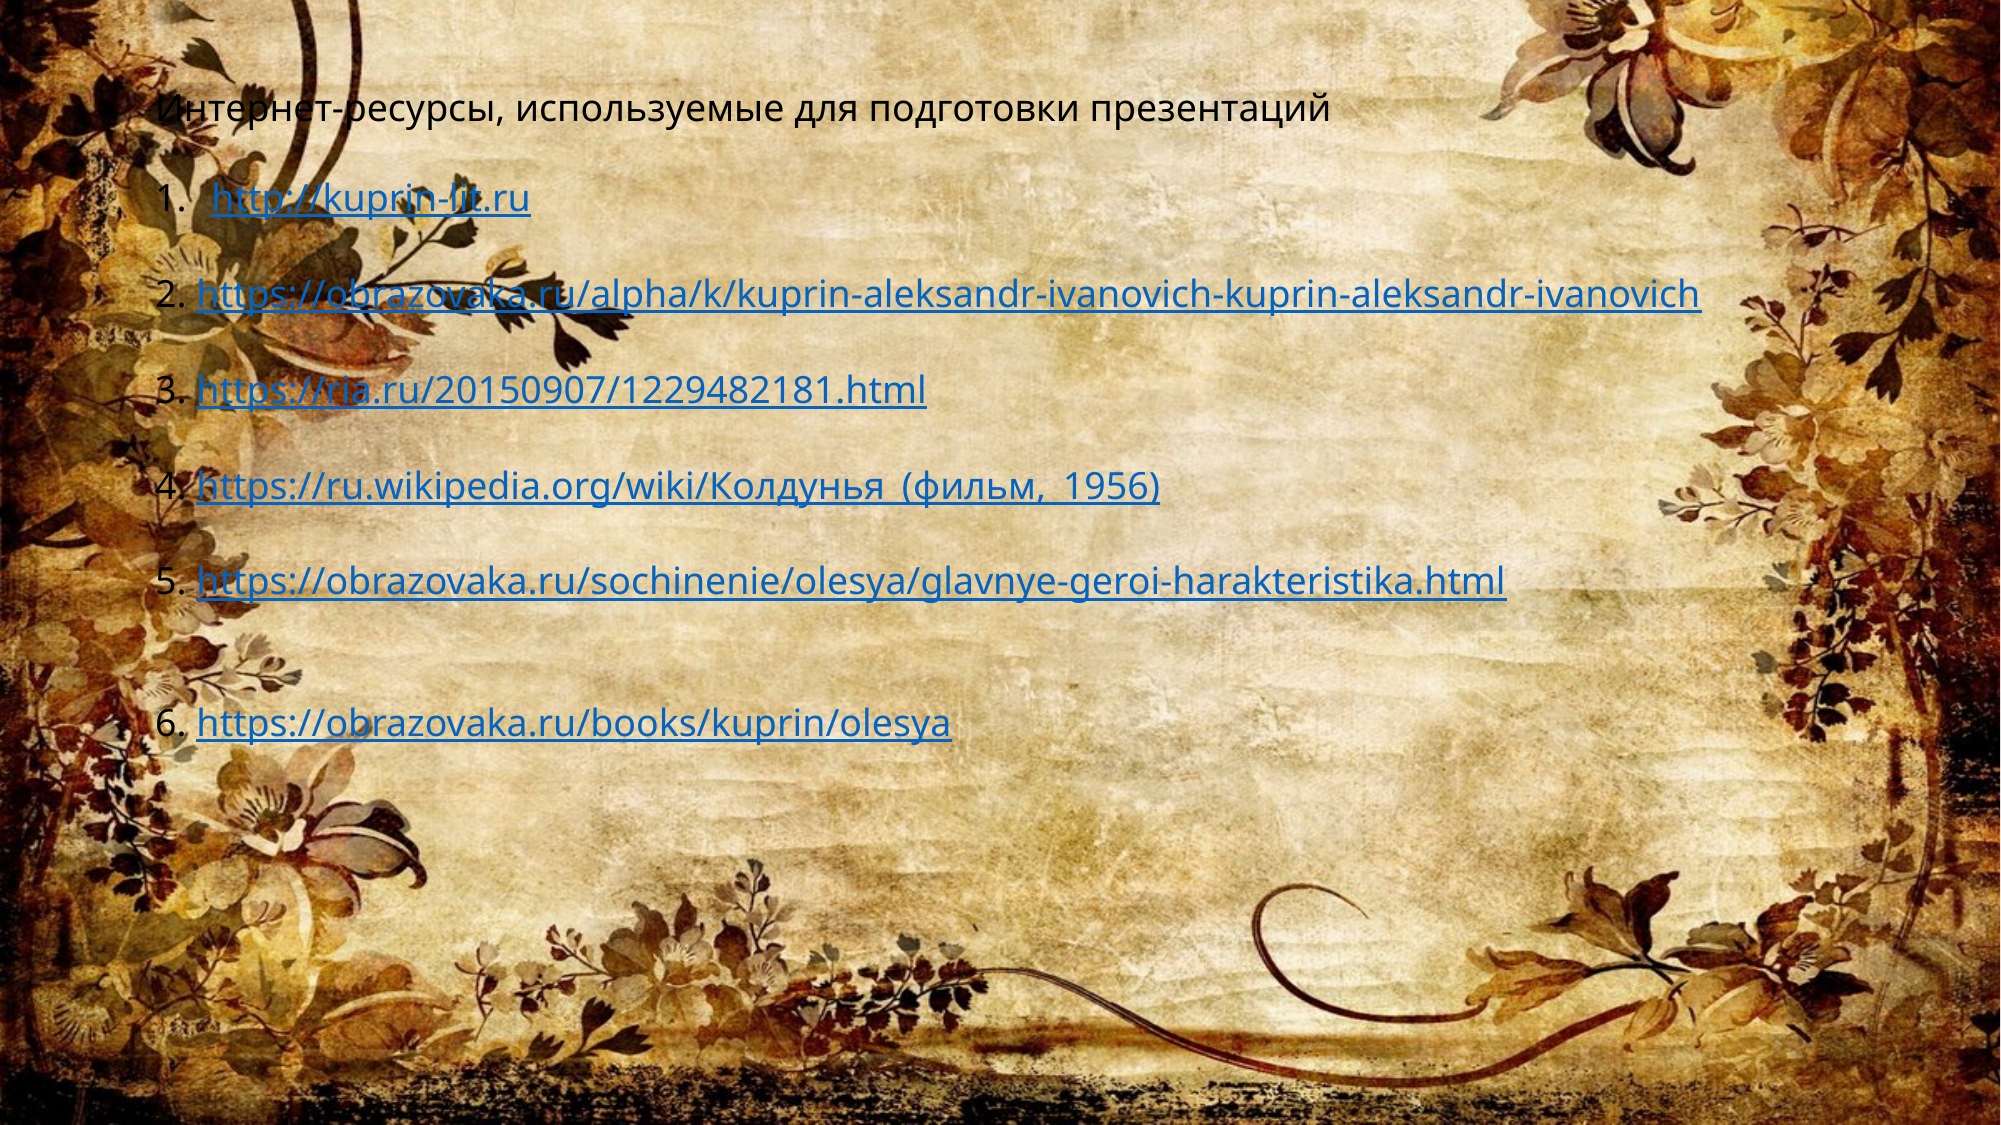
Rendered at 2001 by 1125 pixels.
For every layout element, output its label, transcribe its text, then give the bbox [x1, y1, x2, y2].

text_box Интернет-ресурсы, используемые для подготовки презентаций http://kuprin-lit.ru 2. https://obrazovaka.ru/alpha/k/kuprin-aleksandr-ivanovich-kuprin-aleksandr-ivanovich 3. https://ria.ru/20150907/1229482181.html 4. https://ru.wikipedia.org/wiki/Колдунья_(фильм,_1956) 5. https://obrazovaka.ru/sochinenie/olesya/glavnye-geroi-harakteristika.html 6. https://obrazovaka.ru/books/kuprin/olesya [140, 76, 1884, 892]
picture [0, 0, 2001, 1125]
